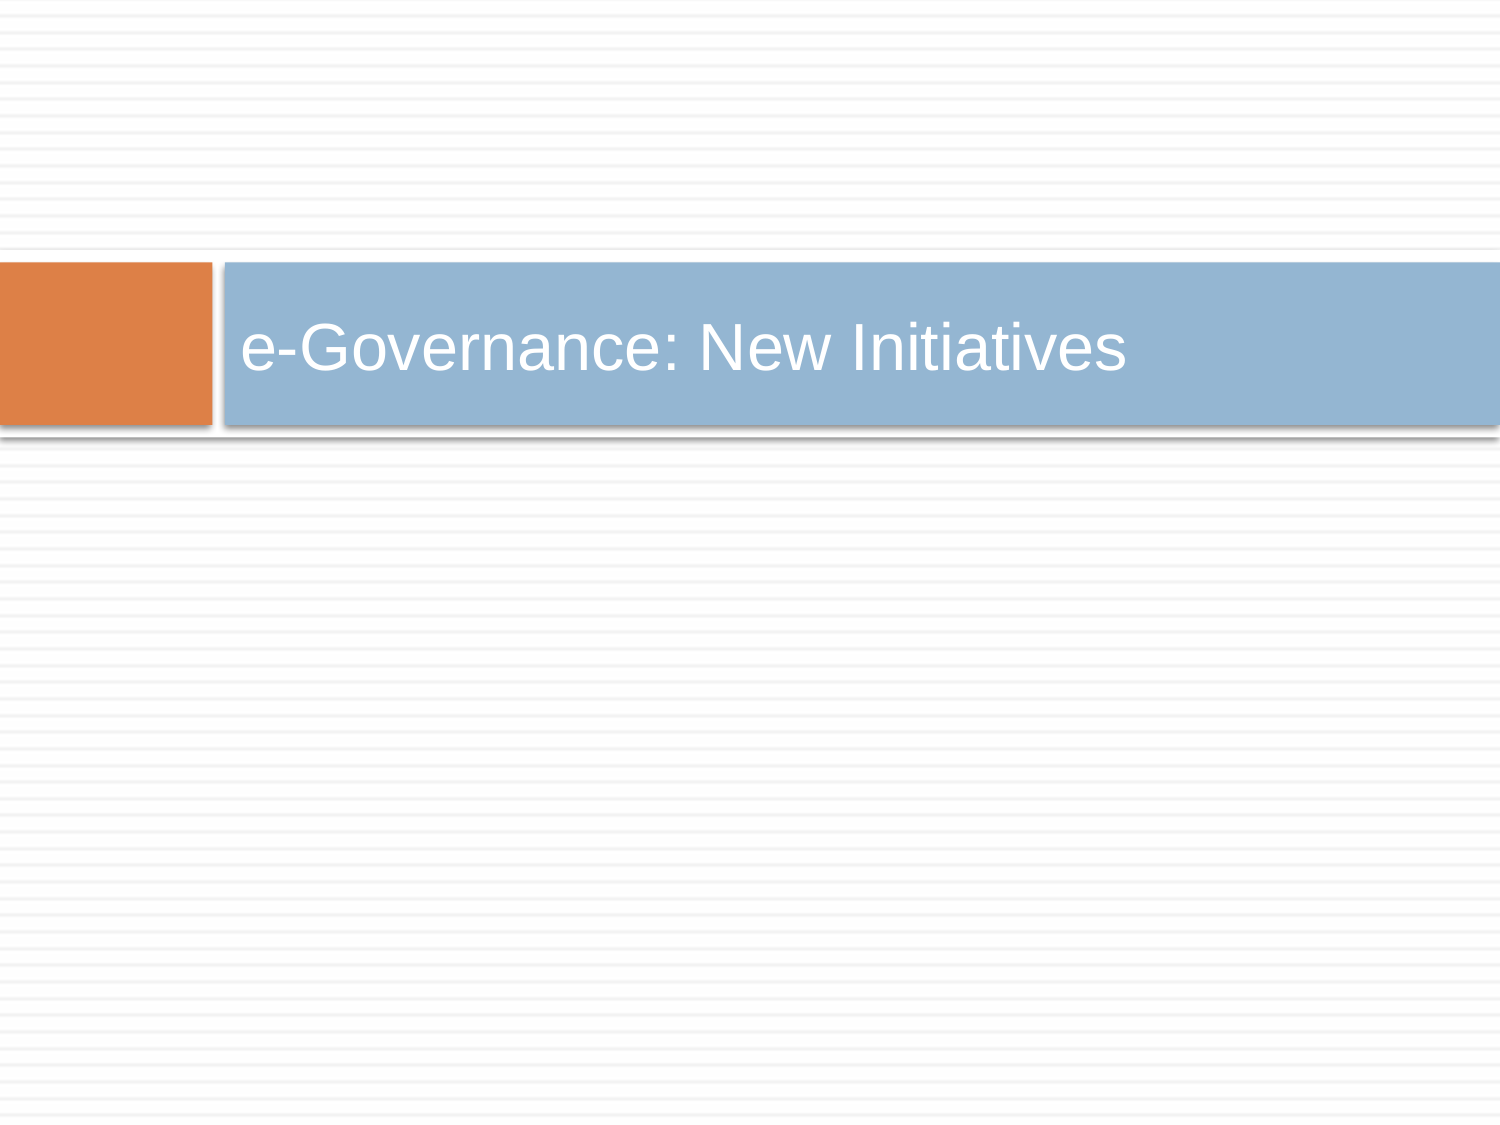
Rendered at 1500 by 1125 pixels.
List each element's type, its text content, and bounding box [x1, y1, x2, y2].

title e-Governance: New Initiatives [224, 262, 1476, 426]
